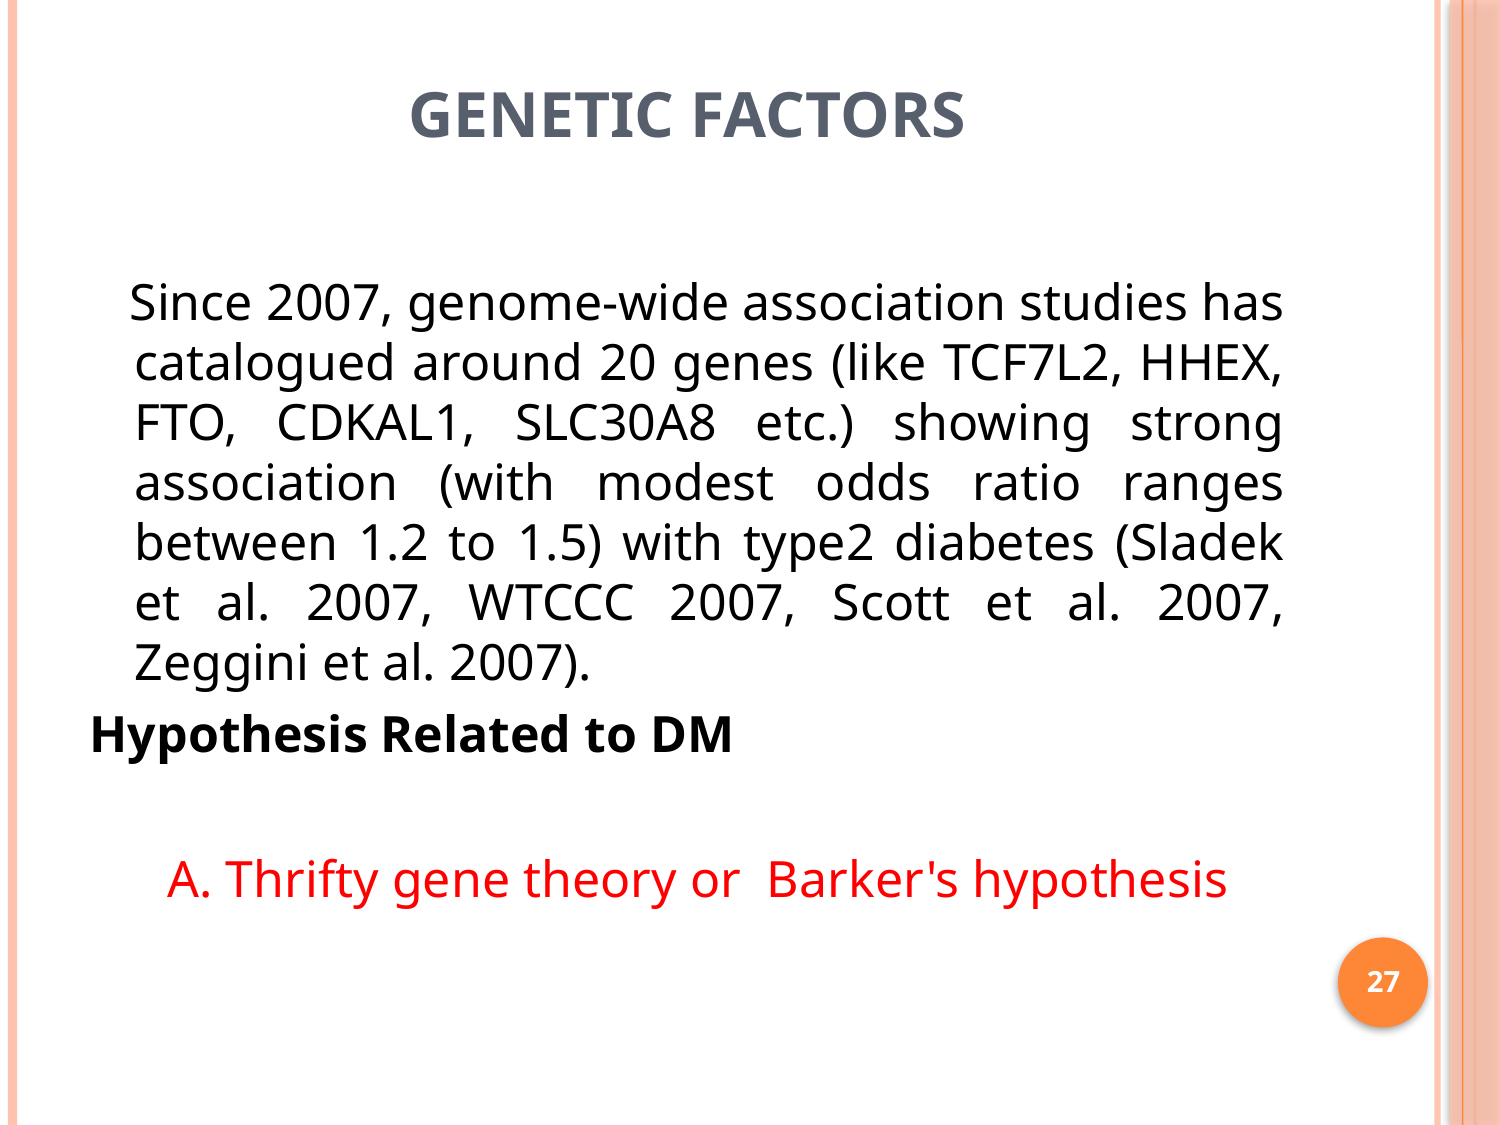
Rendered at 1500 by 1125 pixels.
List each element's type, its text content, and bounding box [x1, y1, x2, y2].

title Genetic factors [75, 45, 1300, 233]
list Since 2007, genome-wide association studies has catalogued around 20 genes (like TCF7L2, HHEX, FTO, CDKAL1, SLC30A8 etc.) showing strong association (with modest odds ratio ranges between 1.2 to 1.5) with type2 diabetes (Sladek et al. 2007, WTCCC 2007, Scott et al. 2007, Zeggini et al. 2007). Hypothesis Related to DM A. Thrifty gene theory or Barker's hypothesis [75, 262, 1300, 1062]
slide_number 27 [1333, 940, 1434, 1027]
